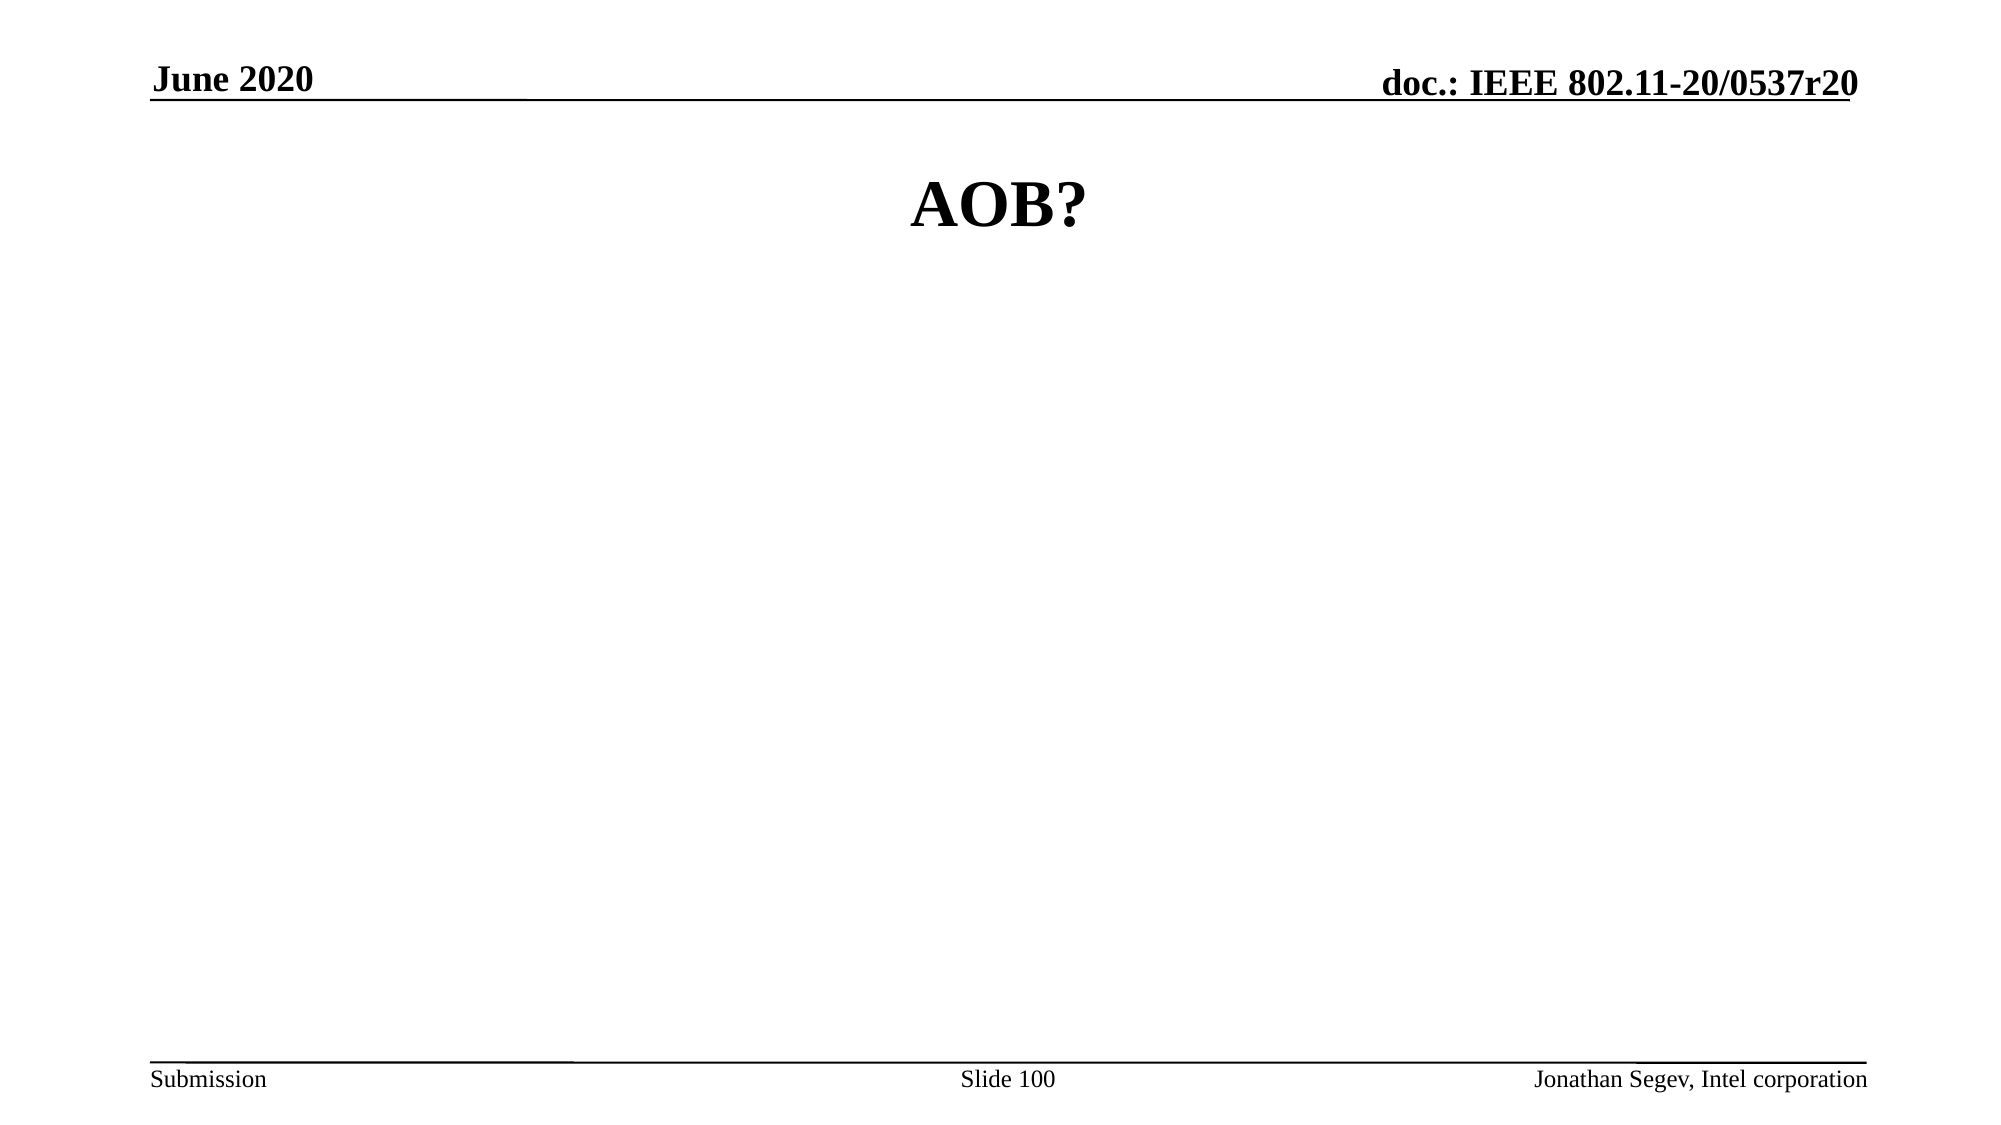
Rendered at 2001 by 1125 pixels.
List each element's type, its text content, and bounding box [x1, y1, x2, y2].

slide_number Slide 100 [950, 1061, 1067, 1123]
footer Jonathan Segev, Intel corporation [1171, 1061, 1869, 1093]
title AOB? [149, 112, 1850, 288]
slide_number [152, 54, 563, 100]
